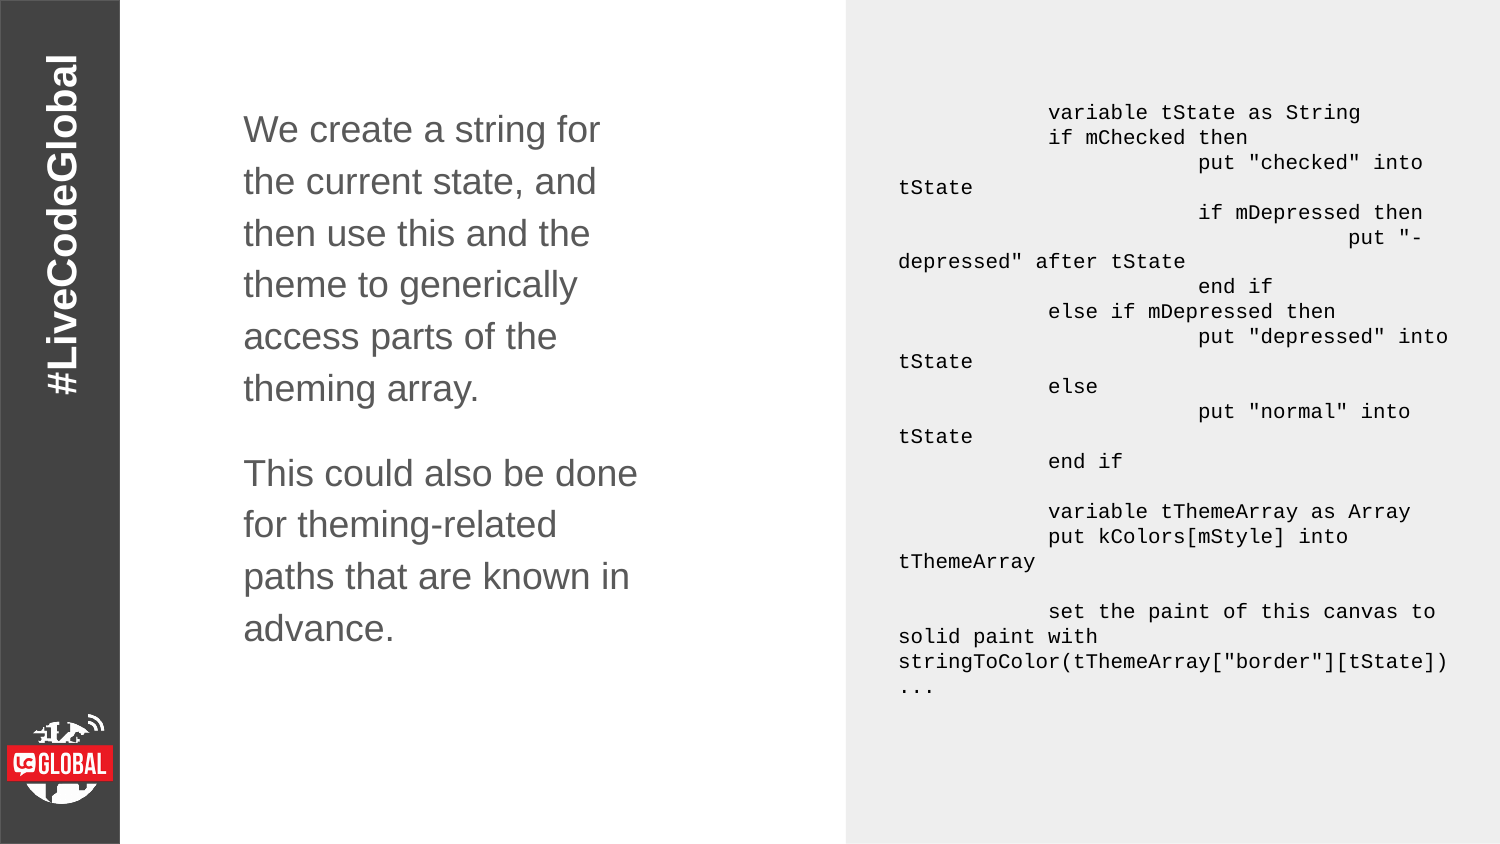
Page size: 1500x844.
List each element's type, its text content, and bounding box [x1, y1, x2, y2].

text_box variable tState as String if mChecked then put "checked" into tState if mDepressed then put "-depressed" after tState end if else if mDepressed then put "depressed" into tState else put "normal" into tState end if variable tThemeArray as Array put kColors[mStyle] into tThemeArray set the paint of this canvas to solid paint with stringToColor(tThemeArray["border"][tState]) ... [883, 83, 1491, 844]
subtitle We create a string for the current state, and then use this and the theme to generically access parts of the theming array. This could also be done for theming-related paths that are known in advance. [228, 83, 671, 682]
picture [7, 714, 113, 804]
